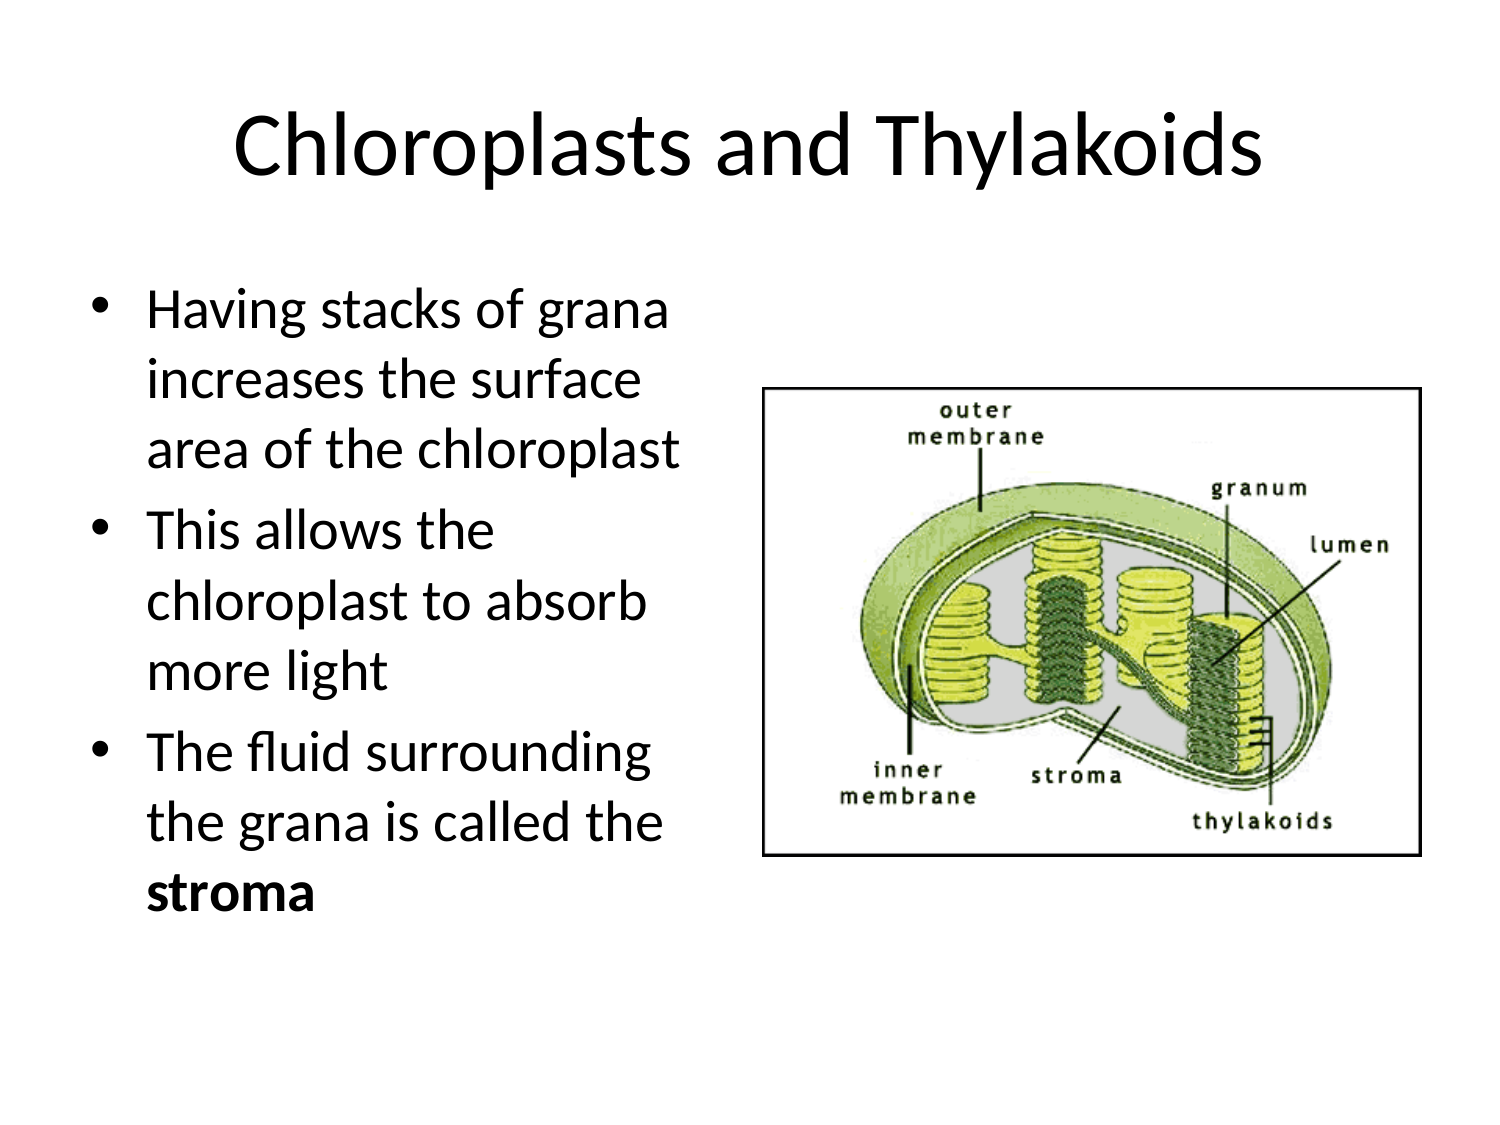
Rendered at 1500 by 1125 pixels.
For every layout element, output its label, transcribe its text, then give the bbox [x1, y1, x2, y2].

picture [762, 387, 1423, 857]
list Having stacks of grana increases the surface area of the chloroplast This allows the chloroplast to absorb more light The fluid surrounding the grana is called the stroma [75, 262, 738, 1005]
title Chloroplasts and Thylakoids [75, 45, 1425, 233]
